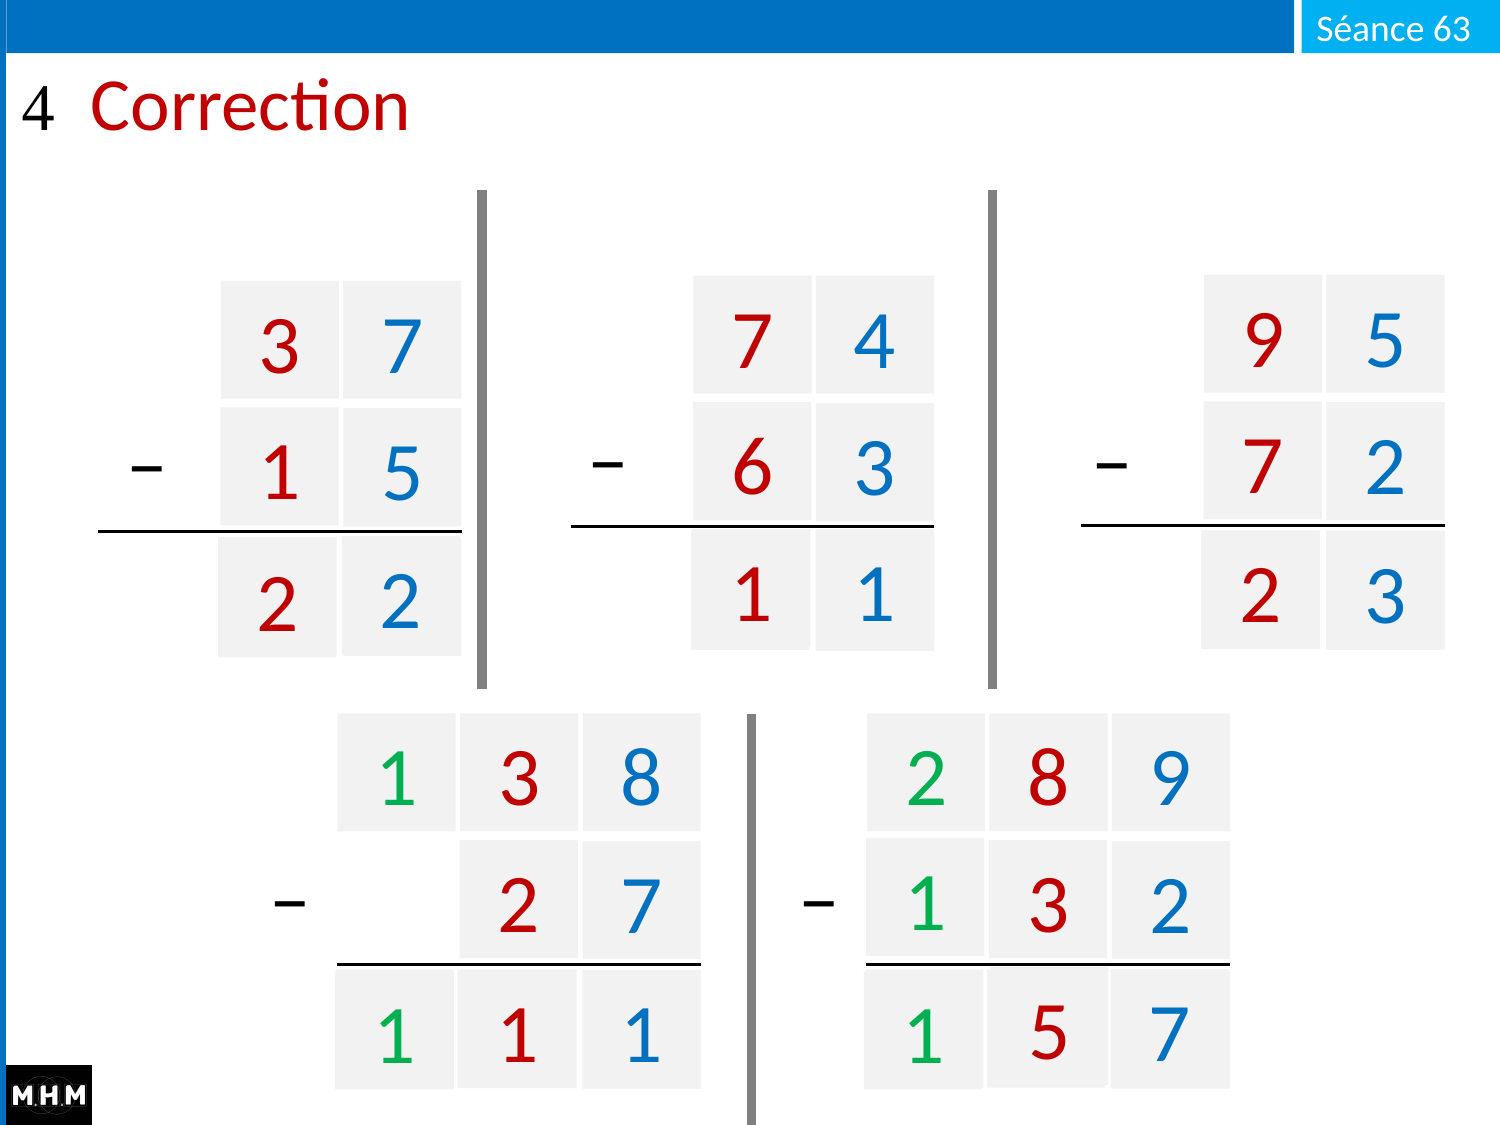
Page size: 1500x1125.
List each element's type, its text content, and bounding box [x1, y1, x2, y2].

text_box 4 [815, 275, 935, 395]
text_box 3 [988, 839, 1108, 959]
text_box 1 [581, 969, 702, 1089]
text_box 2 [1325, 401, 1446, 521]
text_box 1 [691, 528, 811, 648]
text_box 3 [815, 402, 935, 522]
text_box 3 [1325, 530, 1446, 650]
text_box 1 [863, 970, 983, 1090]
text_box – [248, 831, 333, 957]
picture [6, 1065, 92, 1125]
text_box 3 [220, 280, 340, 400]
text_box – [777, 831, 863, 957]
text_box – [565, 392, 651, 518]
text_box 6 [692, 401, 812, 521]
text_box ... [815, 648, 935, 652]
text_box 2 [1200, 529, 1321, 649]
text_box 2 [217, 538, 337, 658]
text_box 1 [337, 712, 457, 833]
text_box 5 [989, 966, 1109, 1086]
text_box 2 [1111, 840, 1231, 960]
text_box 1 [219, 406, 340, 526]
text_box ... [986, 969, 1106, 1089]
text_box 9 [1203, 274, 1323, 394]
text_box 7 [1203, 400, 1323, 520]
text_box 7 [342, 280, 462, 400]
text_box 3 [459, 712, 579, 833]
text_box 7 [581, 840, 702, 960]
text_box 5 [1325, 274, 1446, 394]
text_box – [104, 396, 190, 522]
text_box 7 [1110, 968, 1230, 1088]
text_box 8 [988, 712, 1109, 833]
text_box 9 [1111, 712, 1231, 833]
text_box 2 [459, 839, 579, 959]
text_box – [1069, 393, 1155, 519]
text_box ... [690, 531, 810, 651]
text_box 2 [341, 535, 461, 655]
text_box 1 [334, 970, 454, 1090]
text_box 2 [866, 712, 986, 833]
text_box 8 [581, 712, 702, 833]
text_box 5 [342, 407, 462, 527]
title Correction [75, 26, 1500, 186]
text_box 7 [692, 275, 813, 395]
text_box 1 [815, 528, 935, 648]
text_box 1 [458, 969, 578, 1089]
text_box 1 [865, 837, 985, 957]
